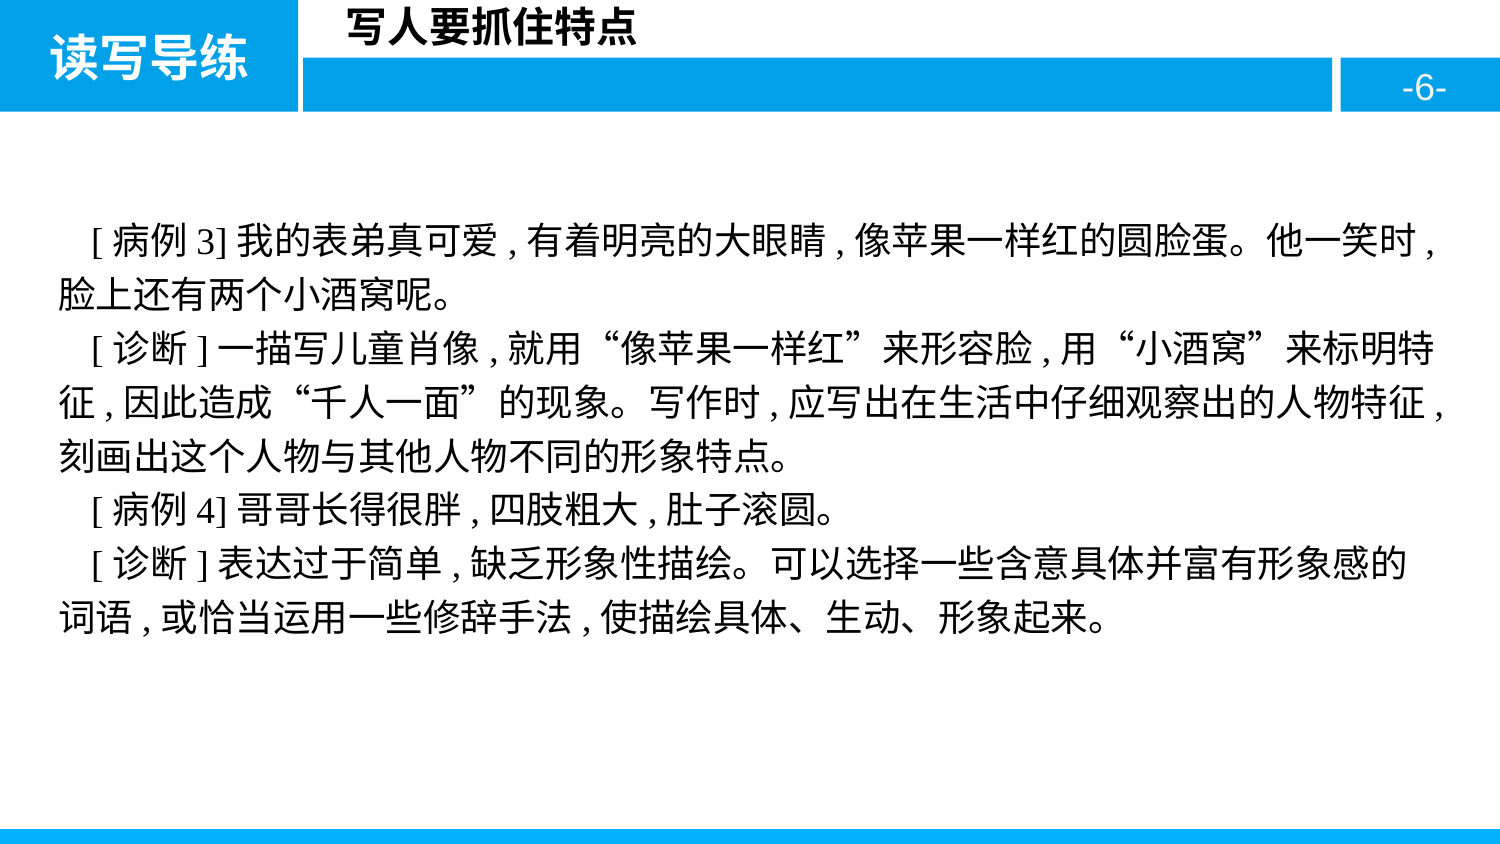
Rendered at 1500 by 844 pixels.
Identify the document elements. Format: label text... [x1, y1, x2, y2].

text_box [病例3]我的表弟真可爱,有着明亮的大眼睛,像苹果一样红的圆脸蛋。他一笑时,脸上还有两个小酒窝呢。 [诊断]一描写儿童肖像,就用“像苹果一样红”来形容脸,用“小酒窝”来标明特征,因此造成“千人一面”的现象。写作时,应写出在生活中仔细观察出的人物特征,刻画出这个人物与其他人物不同的形象特点。 [病例4]哥哥长得很胖,四肢粗大,肚子滚圆。 [诊断]表达过于简单,缺乏形象性描绘。可以选择一些含意具体并富有形象感的词语,或恰当运用一些修辞手法,使描绘具体、生动、形象起来。 [46, 202, 1454, 646]
